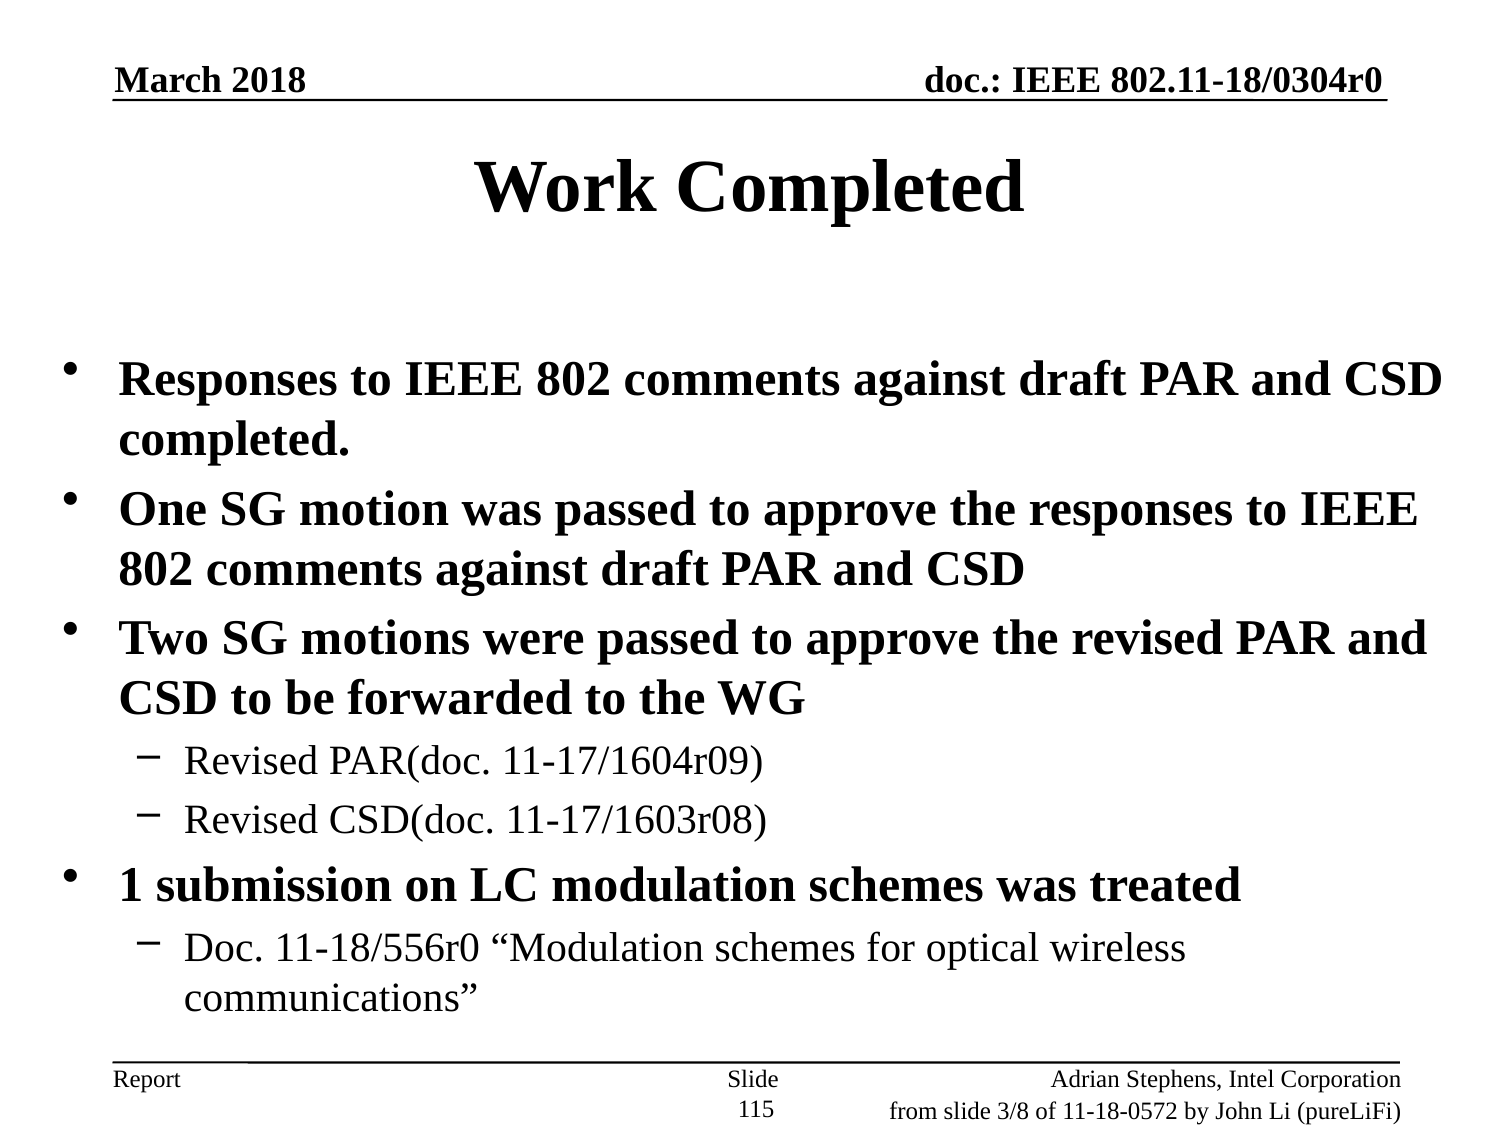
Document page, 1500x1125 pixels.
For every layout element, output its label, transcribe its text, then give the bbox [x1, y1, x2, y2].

footer Adrian Stephens, Intel Corporation [1024, 1061, 1402, 1087]
list Responses to IEEE 802 comments against draft PAR and CSD completed. One SG motion was passed to approve the responses to IEEE 802 comments against draft PAR and CSD Two SG motions were passed to approve the revised PAR and CSD to be forwarded to the WG Revised PAR(doc. 11-17/1604r09) Revised CSD(doc. 11-17/1603r08) 1 submission on LC modulation schemes was treated Doc. 11-18/556r0 “Modulation schemes for optical wireless communications” [46, 337, 1465, 983]
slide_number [114, 54, 374, 101]
text_box from slide 3/8 of 11-18-0572 by John Li (pureLiFi) [343, 1087, 1417, 1125]
slide_number Slide 115 [711, 1061, 801, 1093]
title Work Completed [112, 112, 1388, 250]
